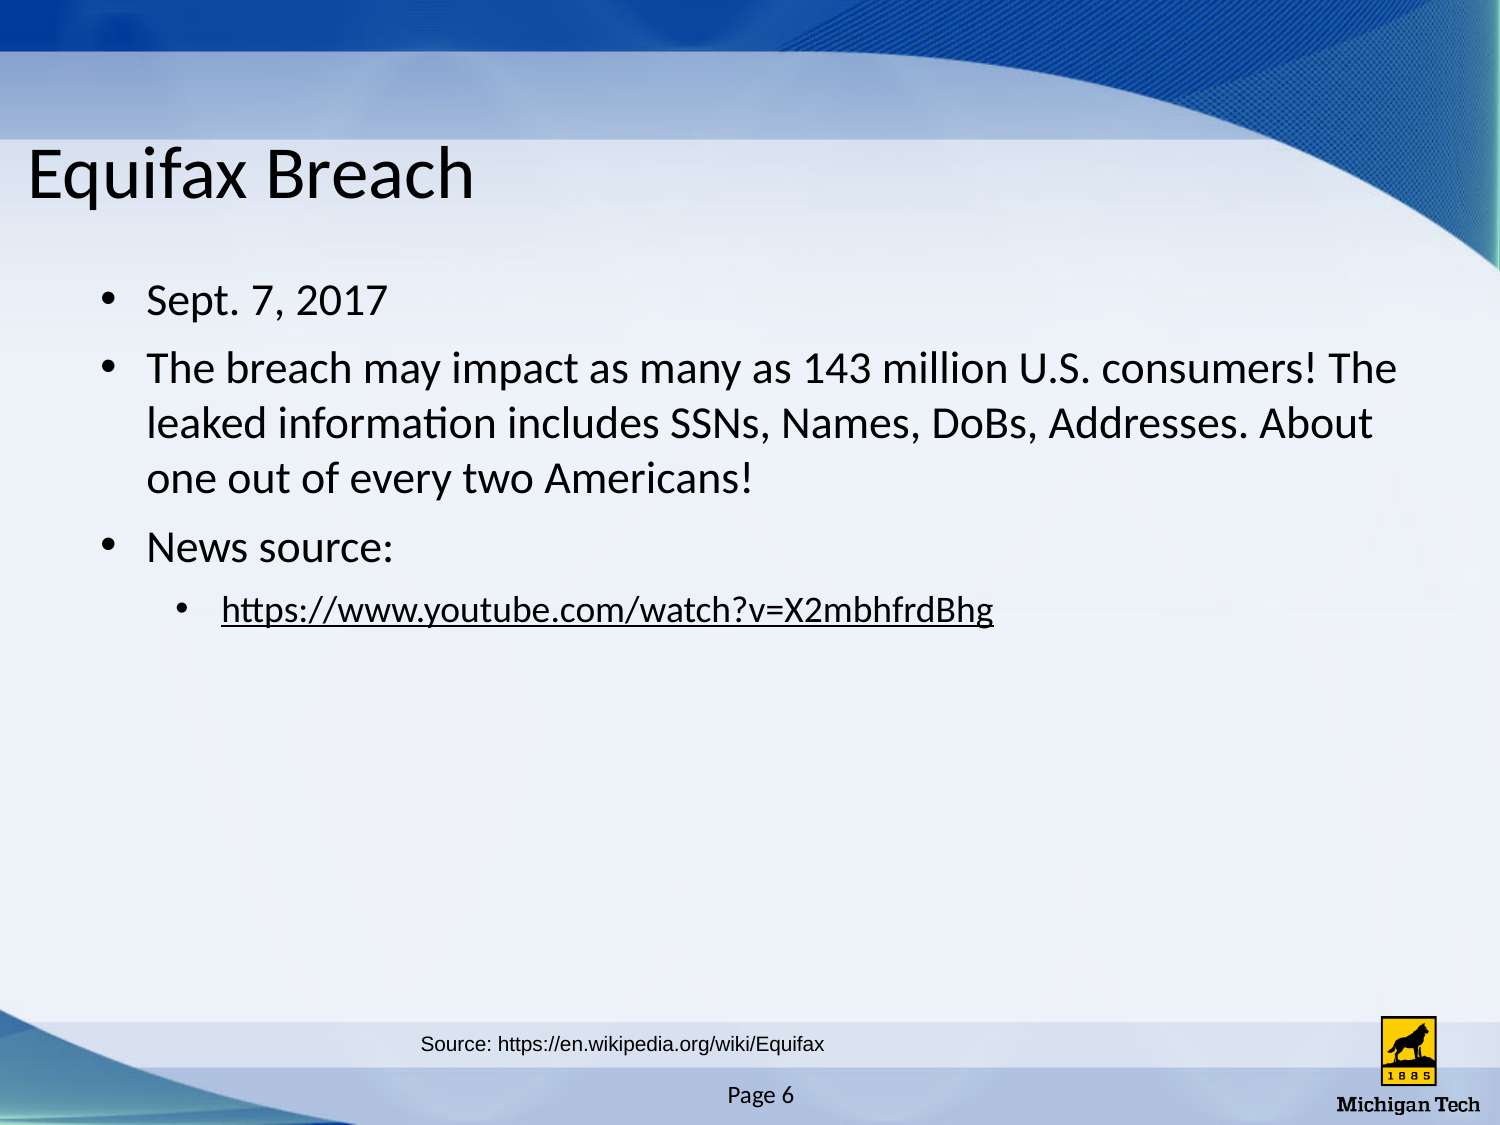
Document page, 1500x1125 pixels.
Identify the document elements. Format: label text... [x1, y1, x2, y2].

list Sept. 7, 2017 The breach may impact as many as 143 million U.S. consumers! The leaked information includes SSNs, Names, DoBs, Addresses. About one out of every two Americans! News source: https://www.youtube.com/watch?v=X2mbhfrdBhg [75, 262, 1425, 1063]
title Equifax Breach [12, 75, 1263, 263]
text_box Source: https://en.wikipedia.org/wiki/Equifax [405, 1026, 1166, 1064]
picture [0, 0, 1500, 1125]
